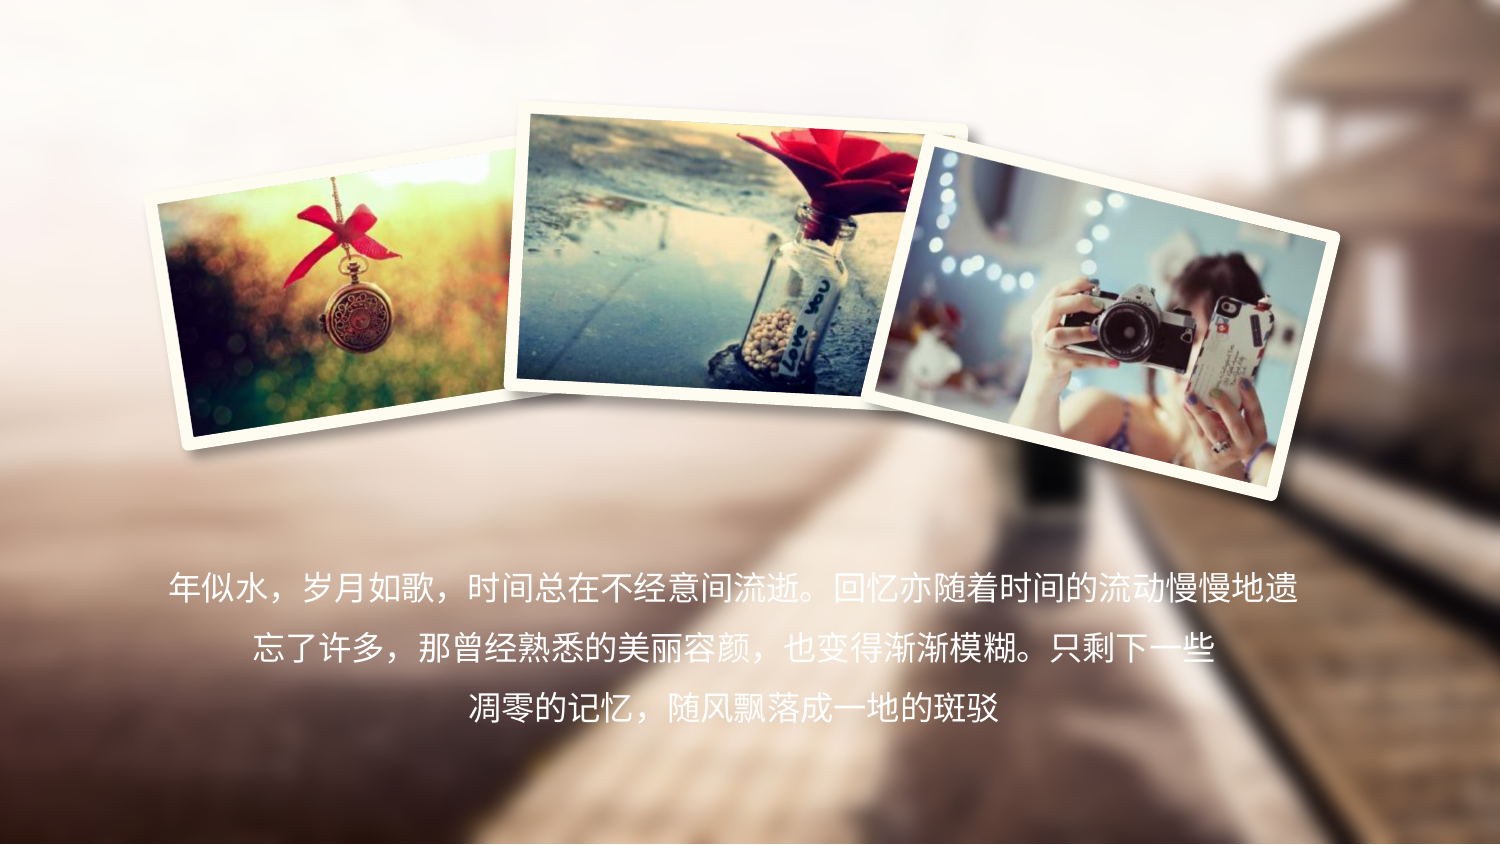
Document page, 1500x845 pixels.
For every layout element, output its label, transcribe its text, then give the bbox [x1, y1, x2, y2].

picture [0, 0, 1500, 844]
text_box 年似水，岁月如歌，时间总在不经意间流逝。回忆亦随着时间的流动慢慢地遗忘了许多，那曾经熟悉的美丽容颜，也变得渐渐模糊。只剩下一些 凋零的记忆，随风飘落成一地的斑驳 [146, 540, 1322, 735]
